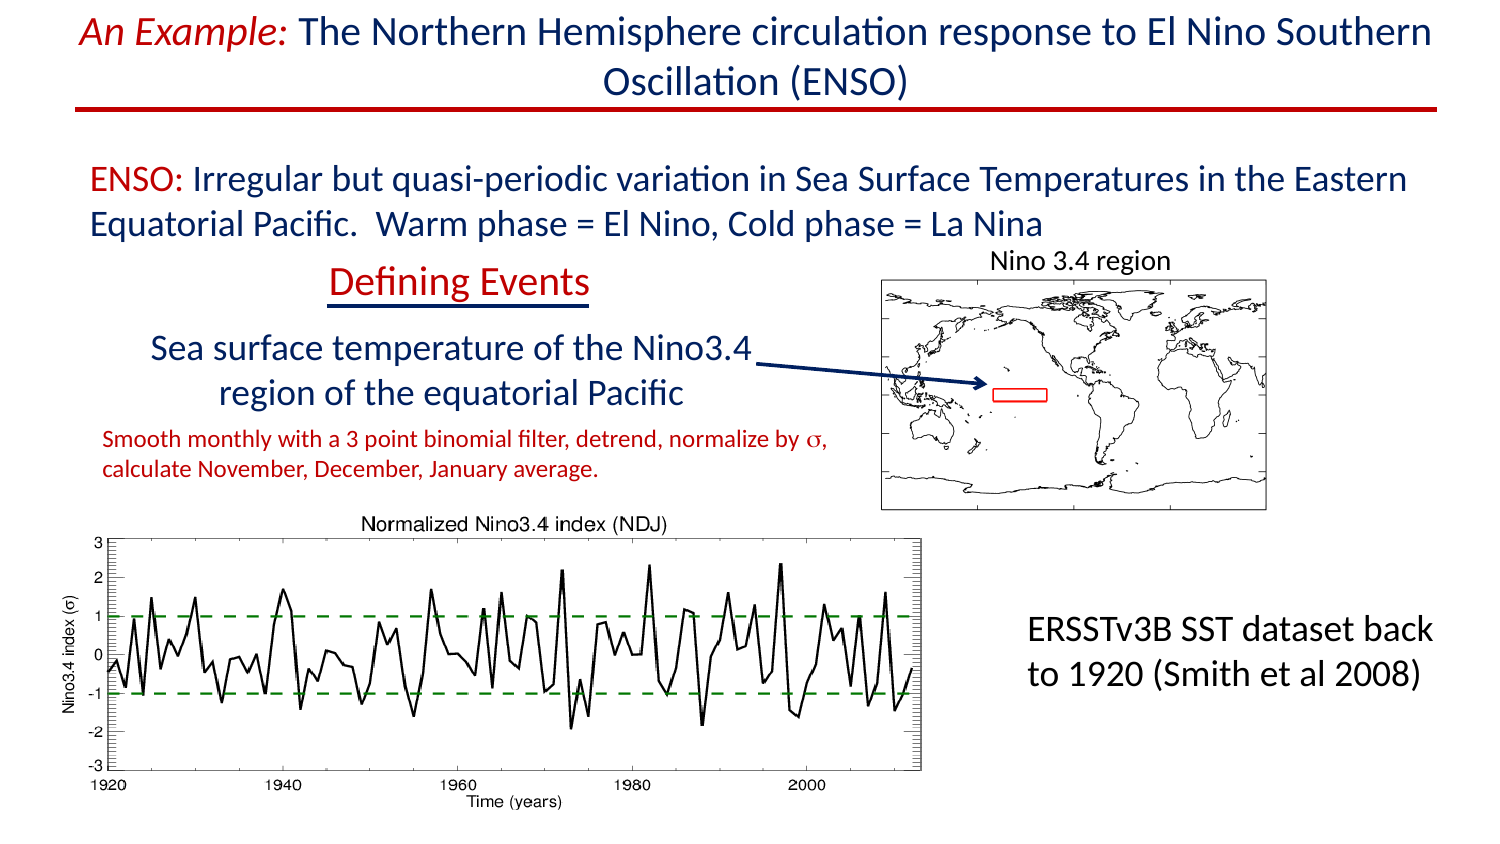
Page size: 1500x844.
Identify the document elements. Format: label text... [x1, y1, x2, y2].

text_box An Example: The Northern Hemisphere circulation response to El Nino Southern Oscillation (ENSO) [12, 0, 1500, 112]
text_box Defining Events [313, 246, 614, 312]
text_box Nino 3.4 region [975, 234, 1210, 278]
text_box ERSSTv3B SST dataset back to 1920 (Smith et al 2008) [1012, 596, 1450, 702]
text_box Smooth monthly with a 3 point binomial filter, detrend, normalize by , calculate November, December, January average. [87, 414, 850, 490]
text_box ENSO: Irregular but quasi-periodic variation in Sea Surface Temperatures in the Eastern Equatorial Pacific. Warm phase = El Nino, Cold phase = La Nina [74, 146, 1438, 252]
picture [62, 279, 1270, 810]
text_box Sea surface temperature of the Nino3.4 region of the equatorial Pacific [89, 315, 815, 414]
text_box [755, 363, 988, 385]
